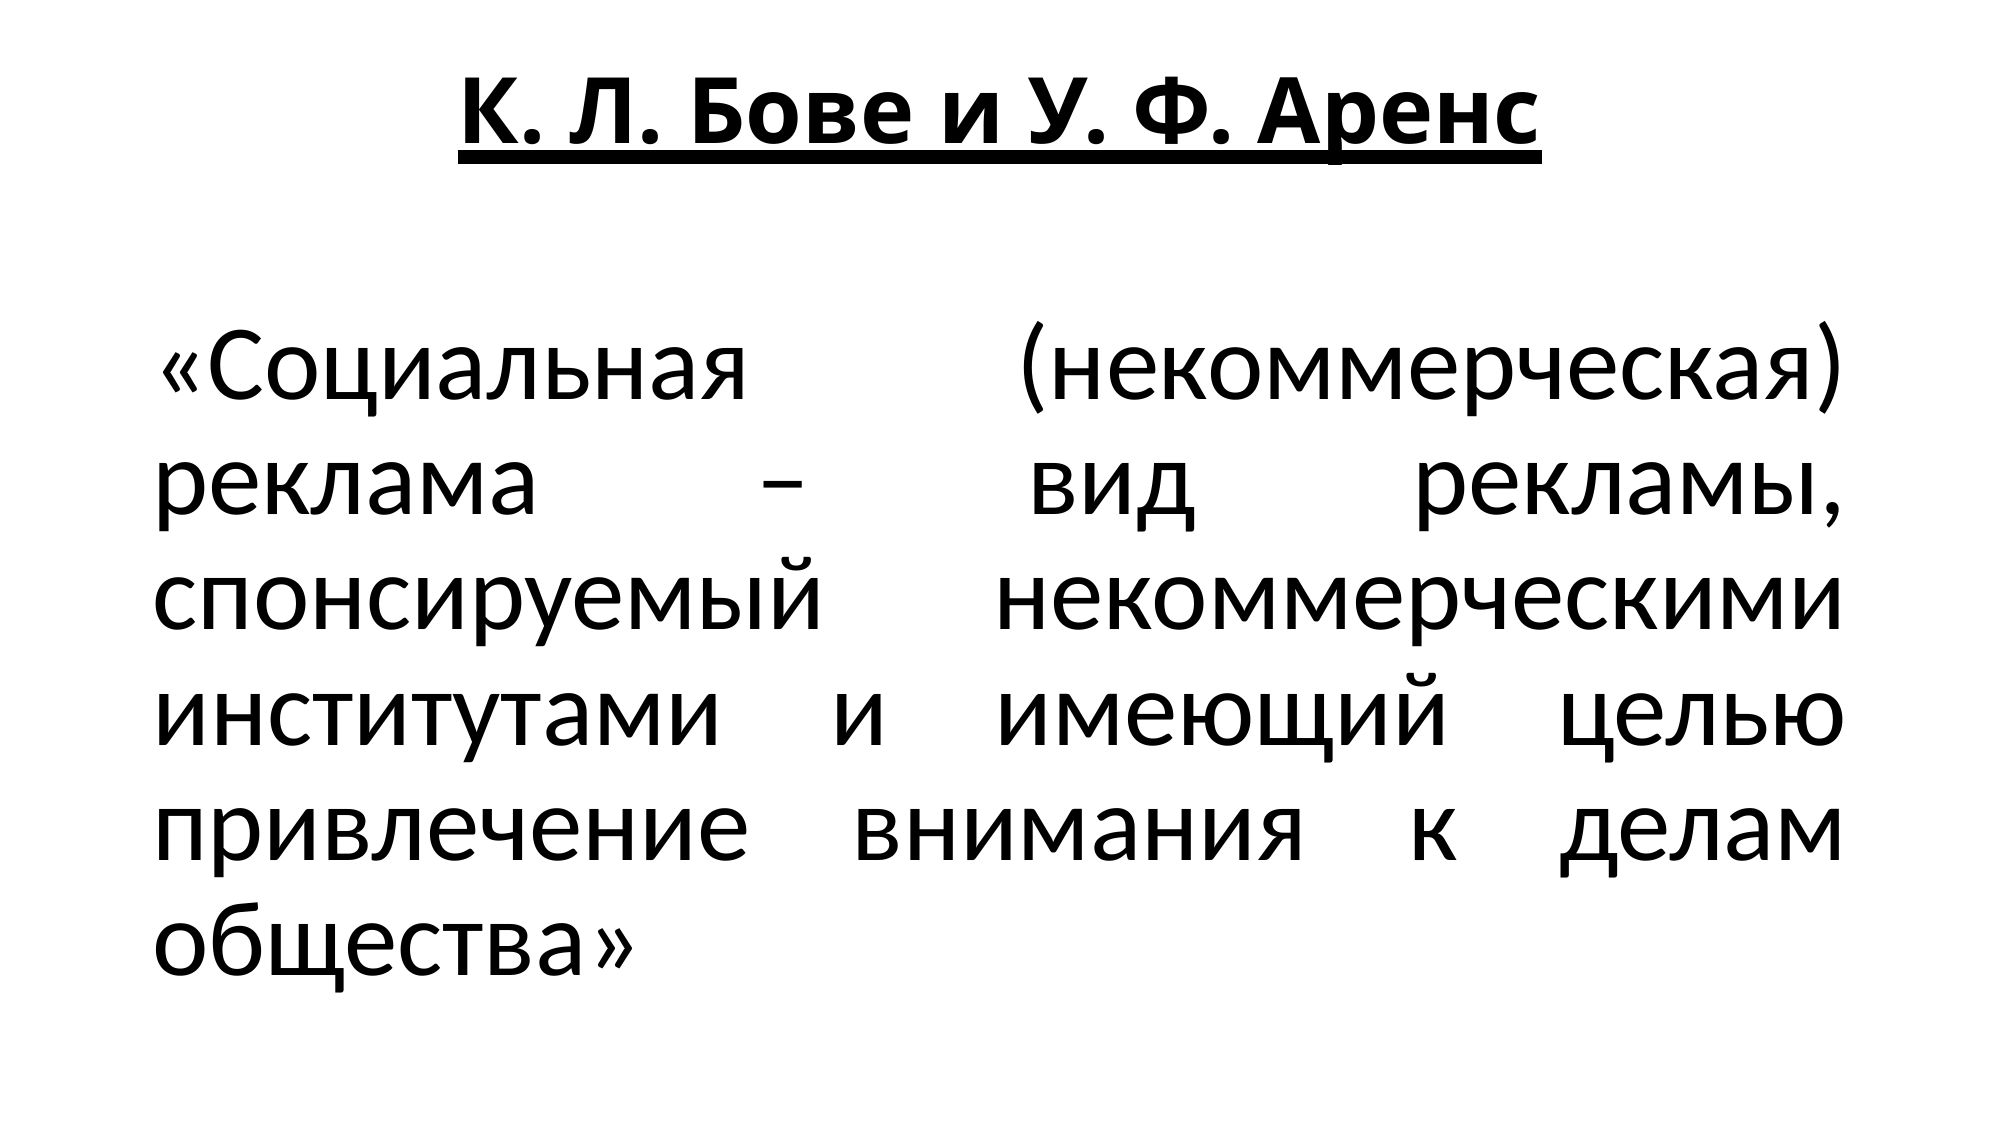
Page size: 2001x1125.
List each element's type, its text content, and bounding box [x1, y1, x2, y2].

list «Социальная (некоммерческая) реклама – вид рекламы, спонсируемый некоммерческими институтами и имеющий целью привлечение внимания к делам общества» [137, 299, 1863, 1014]
title К. Л. Бове и У. Ф. Аренс [137, 59, 1863, 278]
